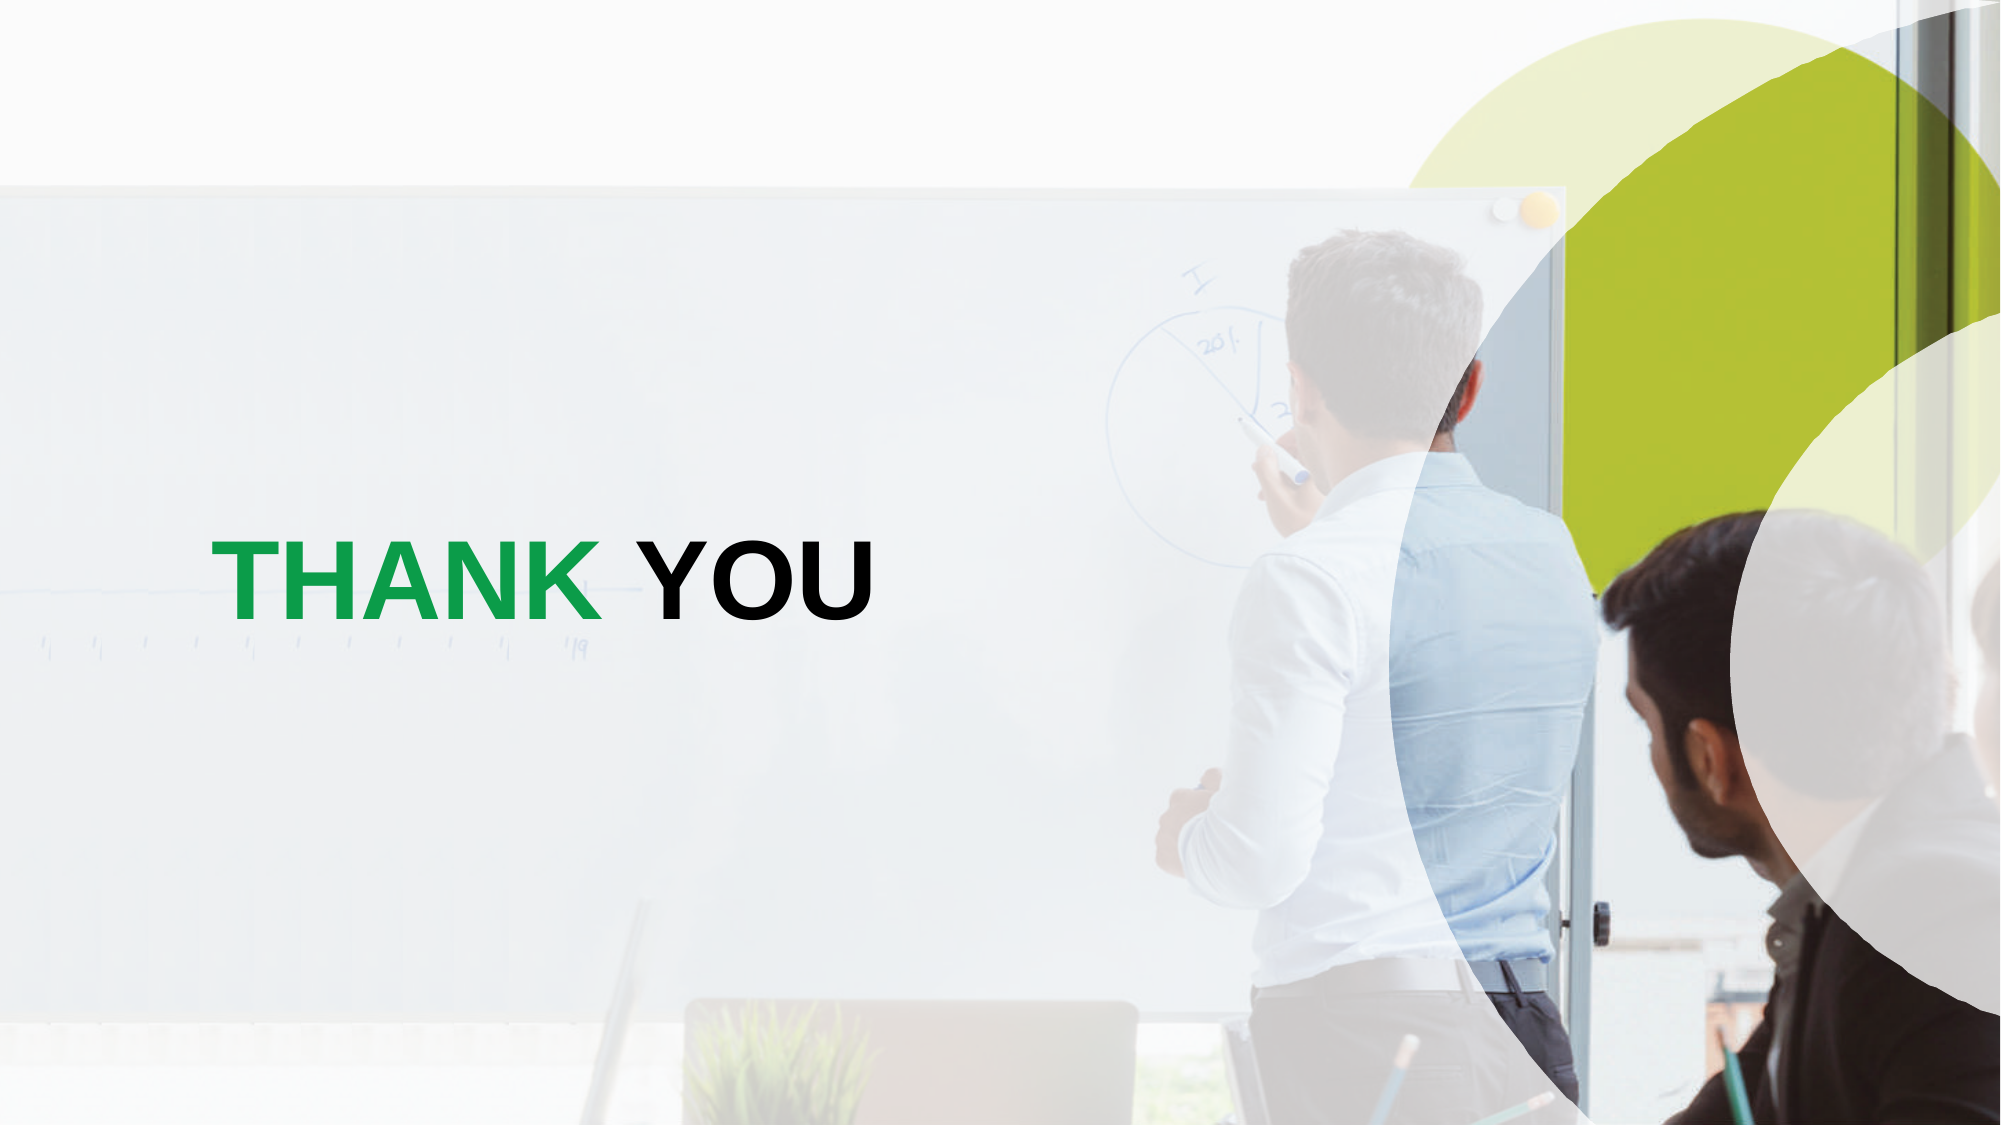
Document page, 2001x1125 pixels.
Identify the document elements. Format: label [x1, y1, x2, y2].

picture [1389, 3, 2001, 1125]
